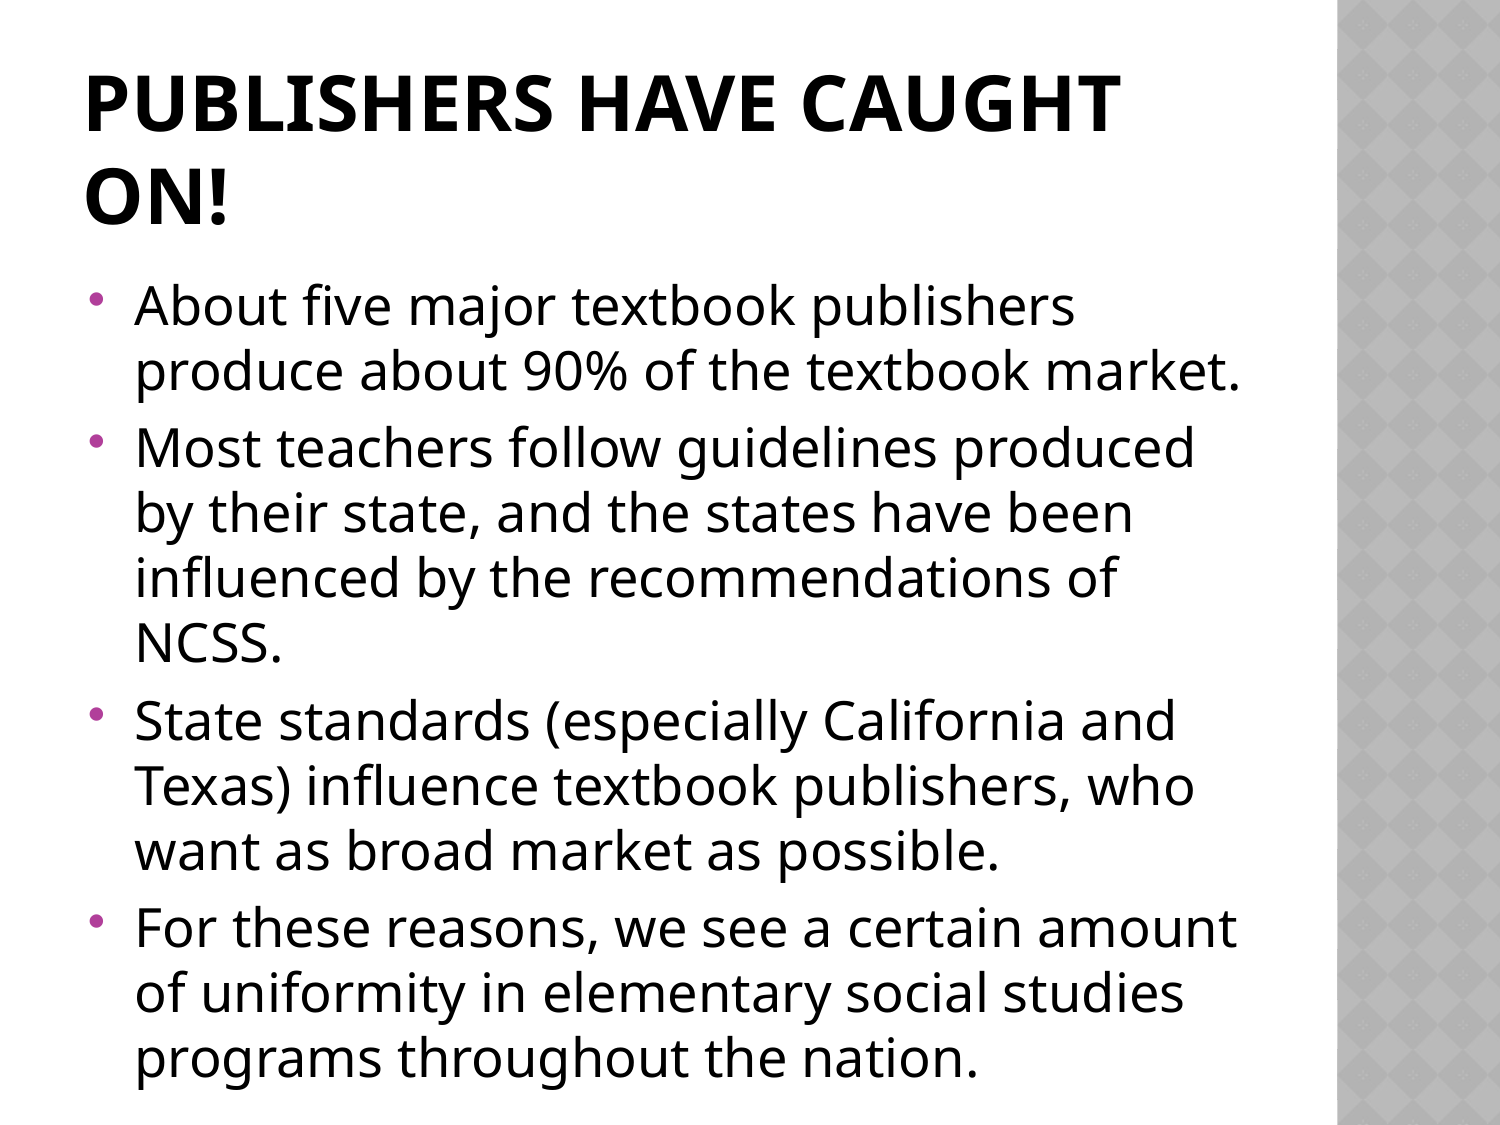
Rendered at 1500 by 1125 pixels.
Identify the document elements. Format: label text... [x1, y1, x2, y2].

list About five major textbook publishers produce about 90% of the textbook market. Most teachers follow guidelines produced by their state, and the states have been influenced by the recommendations of NCSS. State standards (especially California and Texas) influence textbook publishers, who want as broad market as possible. For these reasons, we see a certain amount of uniformity in elementary social studies programs throughout the nation. [75, 264, 1263, 1059]
title publishers have caught on! [75, 52, 1263, 240]
